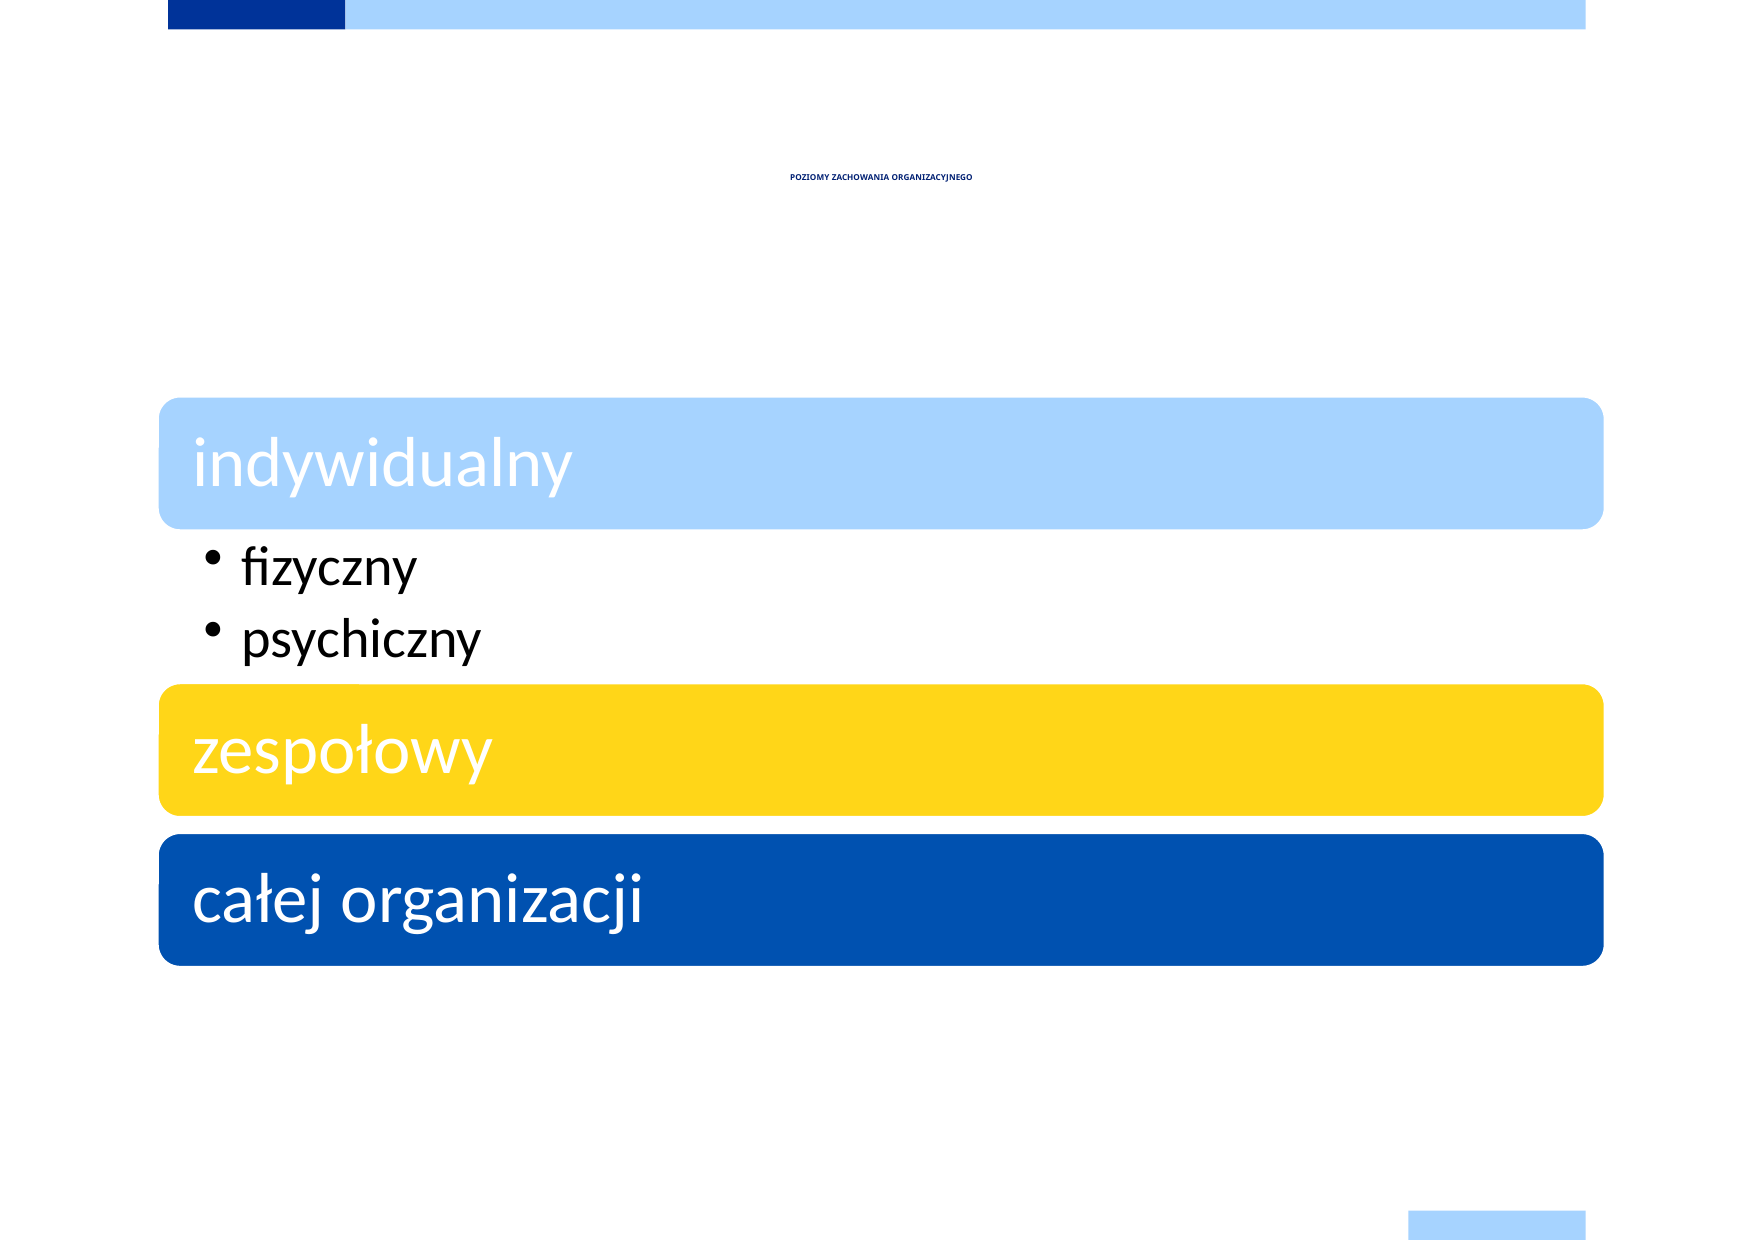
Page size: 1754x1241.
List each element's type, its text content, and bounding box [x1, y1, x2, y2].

title POZIOMY ZACHOWANIA ORGANIZACYJNEGO [157, 173, 1605, 296]
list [157, 392, 1605, 972]
